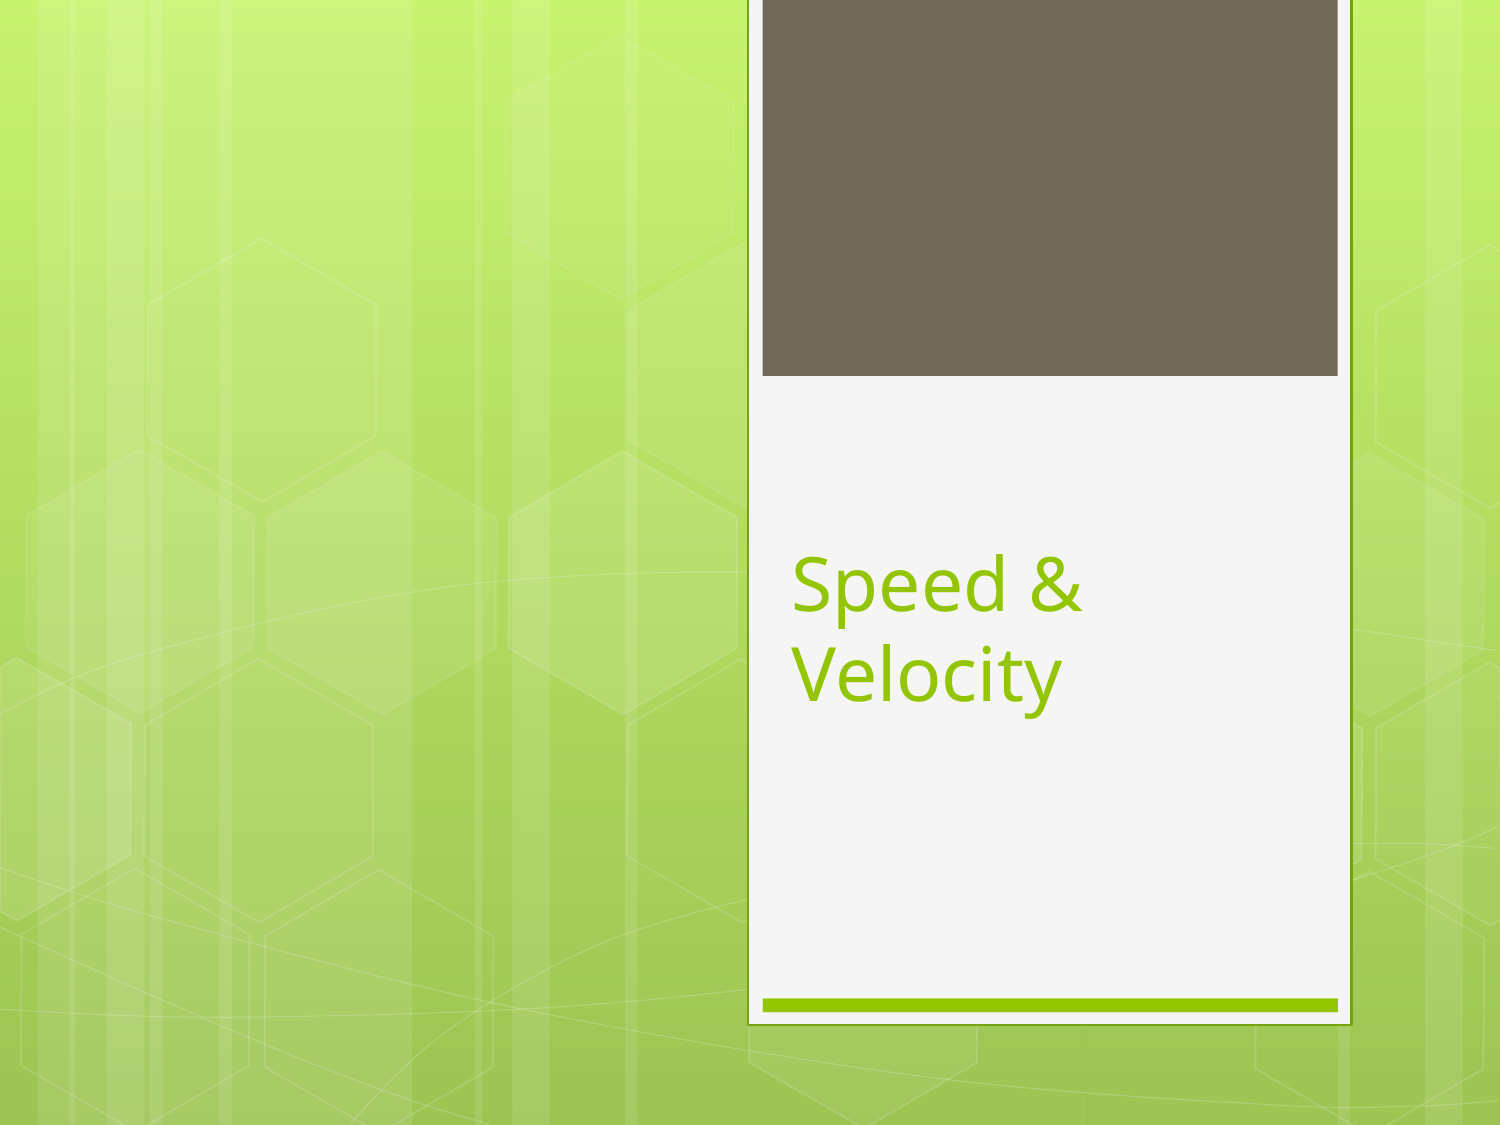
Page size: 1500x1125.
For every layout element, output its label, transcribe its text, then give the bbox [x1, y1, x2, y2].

title Speed & Velocity [776, 444, 1320, 724]
